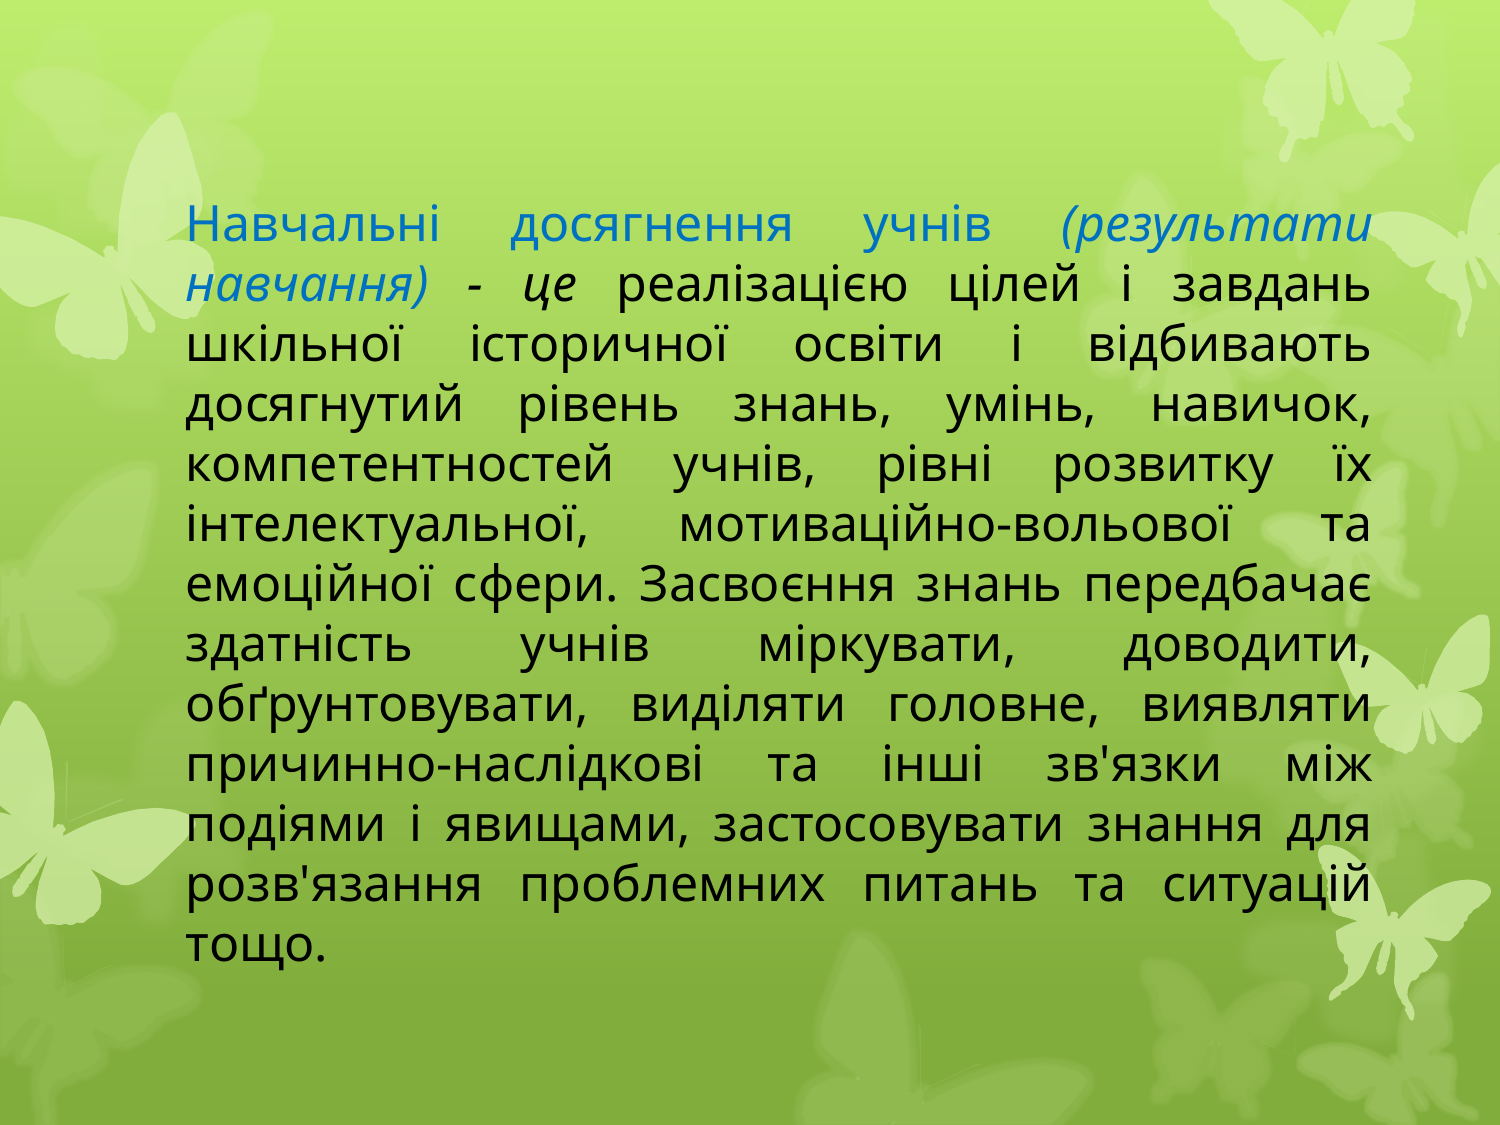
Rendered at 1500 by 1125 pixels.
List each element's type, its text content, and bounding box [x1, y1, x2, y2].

text_box Навчальні досягнення учнів (результати навчання) - це реалізацією цілей і завдань шкільної історичної освіти і відбивають досягнутий рівень знань, умінь, навичок, компетентностей учнів, рівні розвитку їх інтелектуальної, мотиваційно-вольової та емоційної сфери. Засвоєння знань передбачає здатність учнів міркувати, доводити, обґрунтовувати, виділяти головне, виявляти причинно-наслідкові та інші зв'язки між подіями і явищами, застосовувати знан­ня для розв'язання проблемних питань та ситуацій тощо. [171, 184, 1388, 980]
